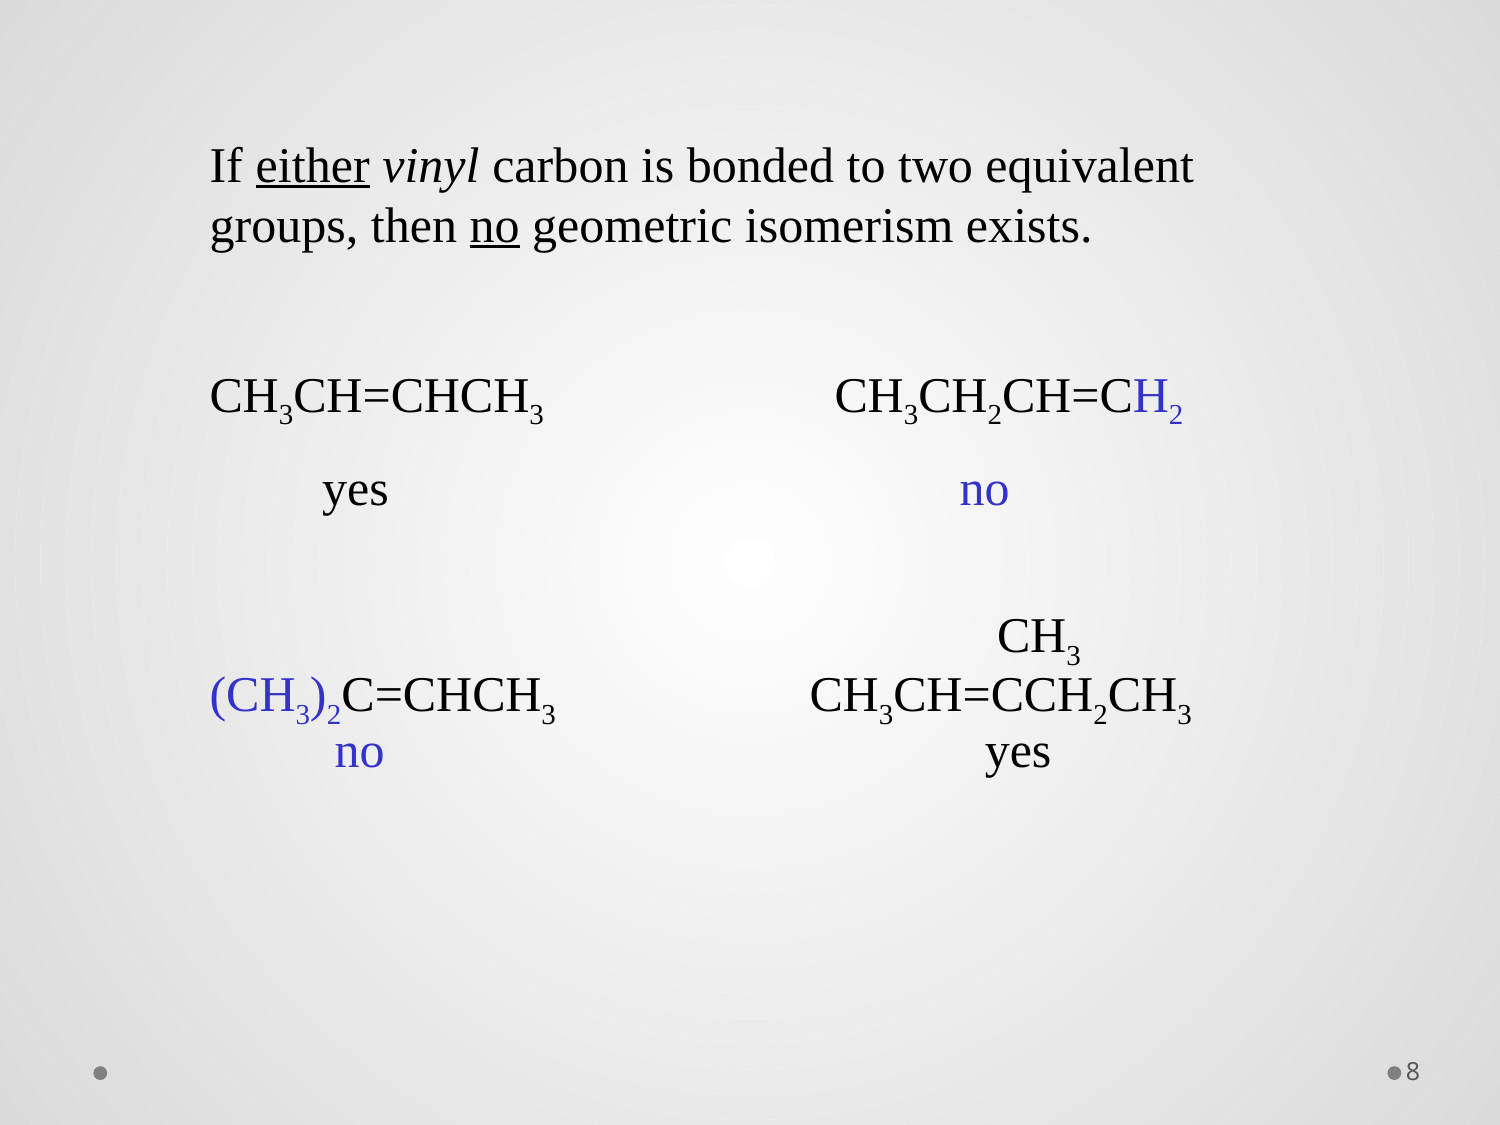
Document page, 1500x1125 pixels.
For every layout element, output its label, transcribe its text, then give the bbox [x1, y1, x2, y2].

slide_number 8 [1401, 1042, 1494, 1103]
text_box If either vinyl carbon is bonded to two equivalent groups, then no geometric isomerism exists. CH3CH=CHCH3 CH3CH2CH=CH2 yes no CH3 (CH3)2C=CHCH3 CH3CH=CCH2CH3 no yes [194, 124, 1350, 781]
